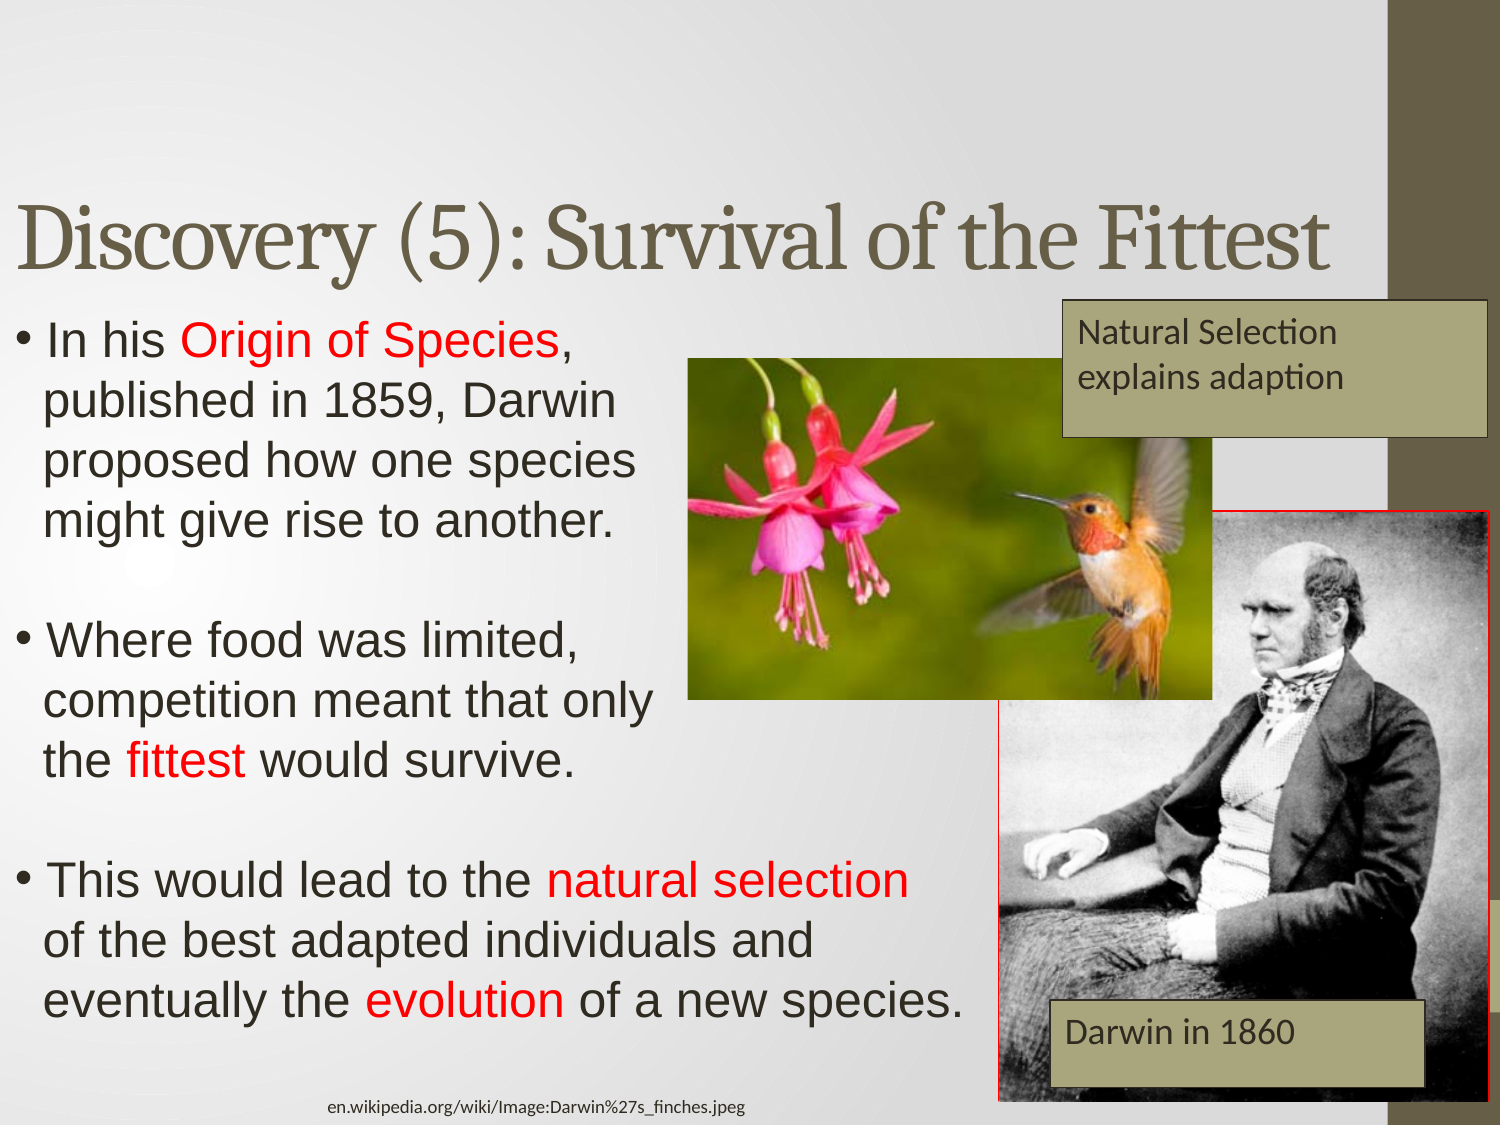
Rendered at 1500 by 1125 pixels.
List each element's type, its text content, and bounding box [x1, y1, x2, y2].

title Discovery (5): Survival of the Fittest [0, 137, 1500, 325]
text_box Natural Selection explains adaption [1062, 299, 1488, 438]
picture [686, 357, 1488, 1103]
text_box In his Origin of Species, published in 1859, Darwin proposed how one species might give rise to another. Where food was limited, competition meant that only the fittest would survive. This would lead to the natural selection of the best adapted individuals and eventually the evolution of a new species. [0, 299, 1000, 1095]
text_box en.wikipedia.org/wiki/Image:Darwin%27s_finches.jpeg [312, 1095, 1063, 1125]
